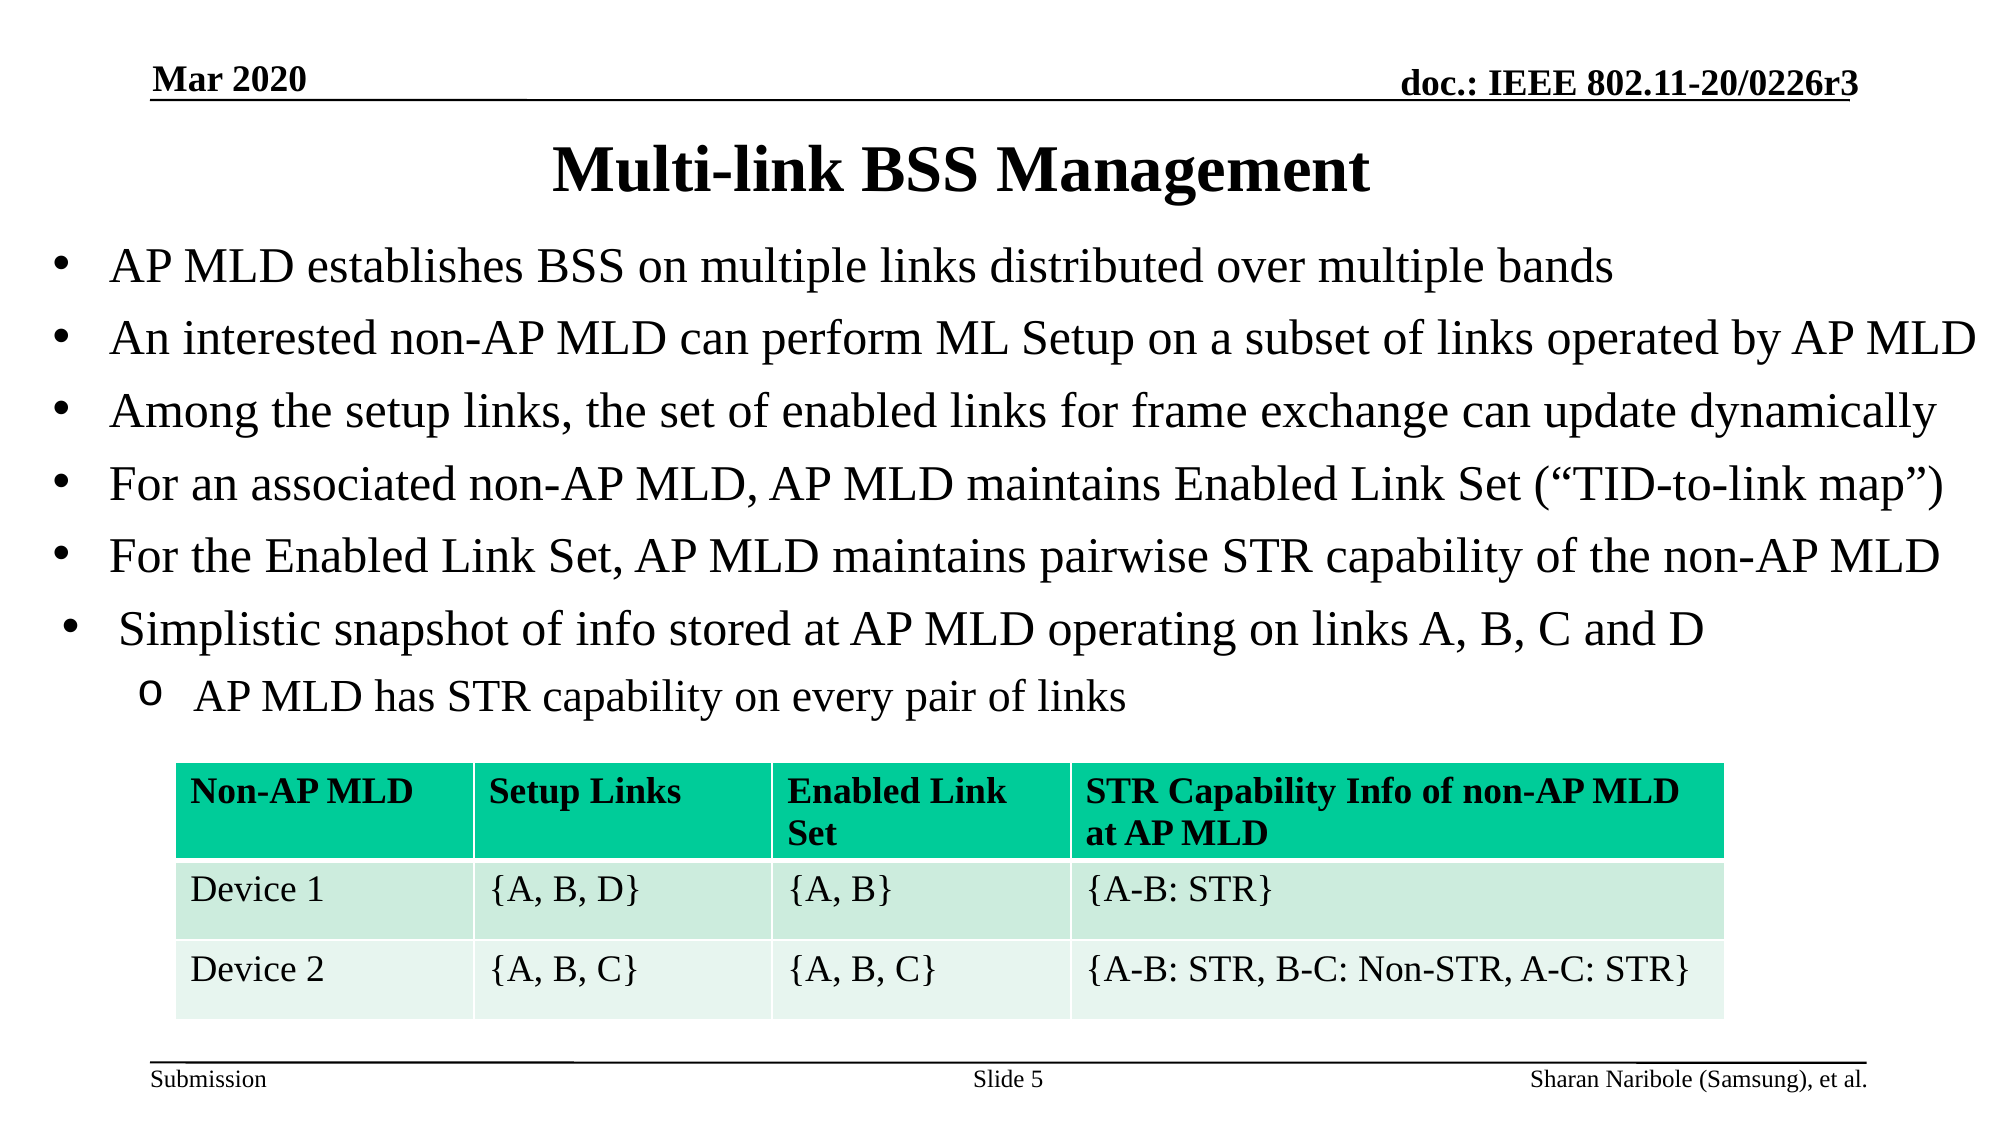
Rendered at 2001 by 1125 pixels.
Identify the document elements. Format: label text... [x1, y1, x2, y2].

table_cell {A, B, C} [773, 941, 1070, 1019]
table_header STR Capability Info of non-AP MLD at AP MLD [1072, 763, 1724, 858]
table_cell {A, B, D} [475, 863, 771, 939]
table_cell Device 1 [176, 863, 473, 939]
list AP MLD establishes BSS on multiple links distributed over multiple bands An interested non-AP MLD can perform ML Setup on a subset of links operated by AP MLD Among the setup links, the set of enabled links for frame exchange can update dynamically For an associated non-AP MLD, AP MLD maintains Enabled Link Set (“TID-to-link map”) For the Enabled Link Set, AP MLD maintains pairwise STR capability of the non-AP MLD Simplistic snapshot of info stored at AP MLD operating on links A, B, C and D AP MLD has STR capability on every pair of links [37, 224, 2000, 813]
title Multi-link BSS Management [112, 76, 1813, 224]
table_cell {A, B} [773, 863, 1070, 939]
table_header Enabled Link Set [773, 763, 1070, 858]
table_cell {A, B, C} [475, 941, 771, 1019]
table_cell {A-B: STR} [1072, 863, 1724, 939]
table_header Setup Links [475, 763, 771, 858]
slide_number Slide 5 [950, 1061, 1067, 1123]
table_header Non-AP MLD [176, 763, 473, 858]
table_cell Device 2 [176, 941, 473, 1019]
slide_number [152, 54, 563, 100]
table_cell {A-B: STR, B-C: Non-STR, A-C: STR} [1072, 941, 1724, 1019]
footer Sharan Naribole (Samsung), et al. [1171, 1061, 1869, 1093]
